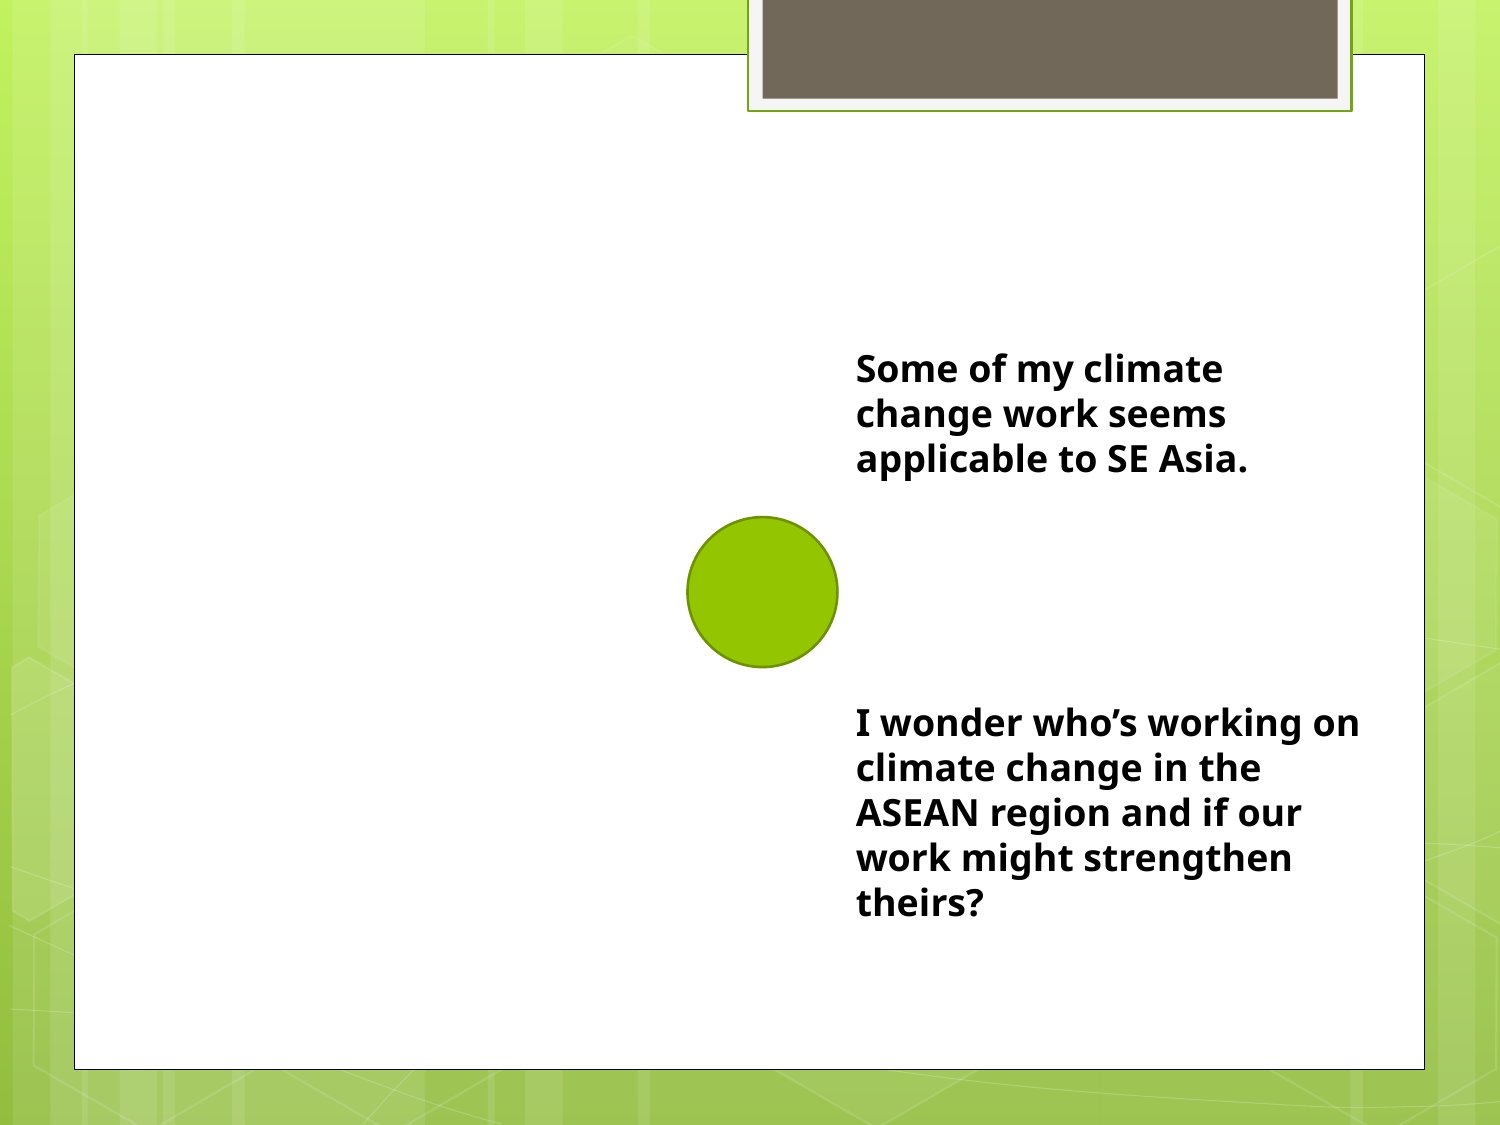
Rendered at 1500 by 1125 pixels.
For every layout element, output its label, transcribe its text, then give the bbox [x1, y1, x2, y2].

text_box [686, 515, 839, 669]
text_box Some of my climate change work seems applicable to SE Asia. [841, 337, 1350, 488]
text_box I wonder who’s working on climate change in the ASEAN region and if our work might strengthen theirs? [841, 691, 1388, 932]
